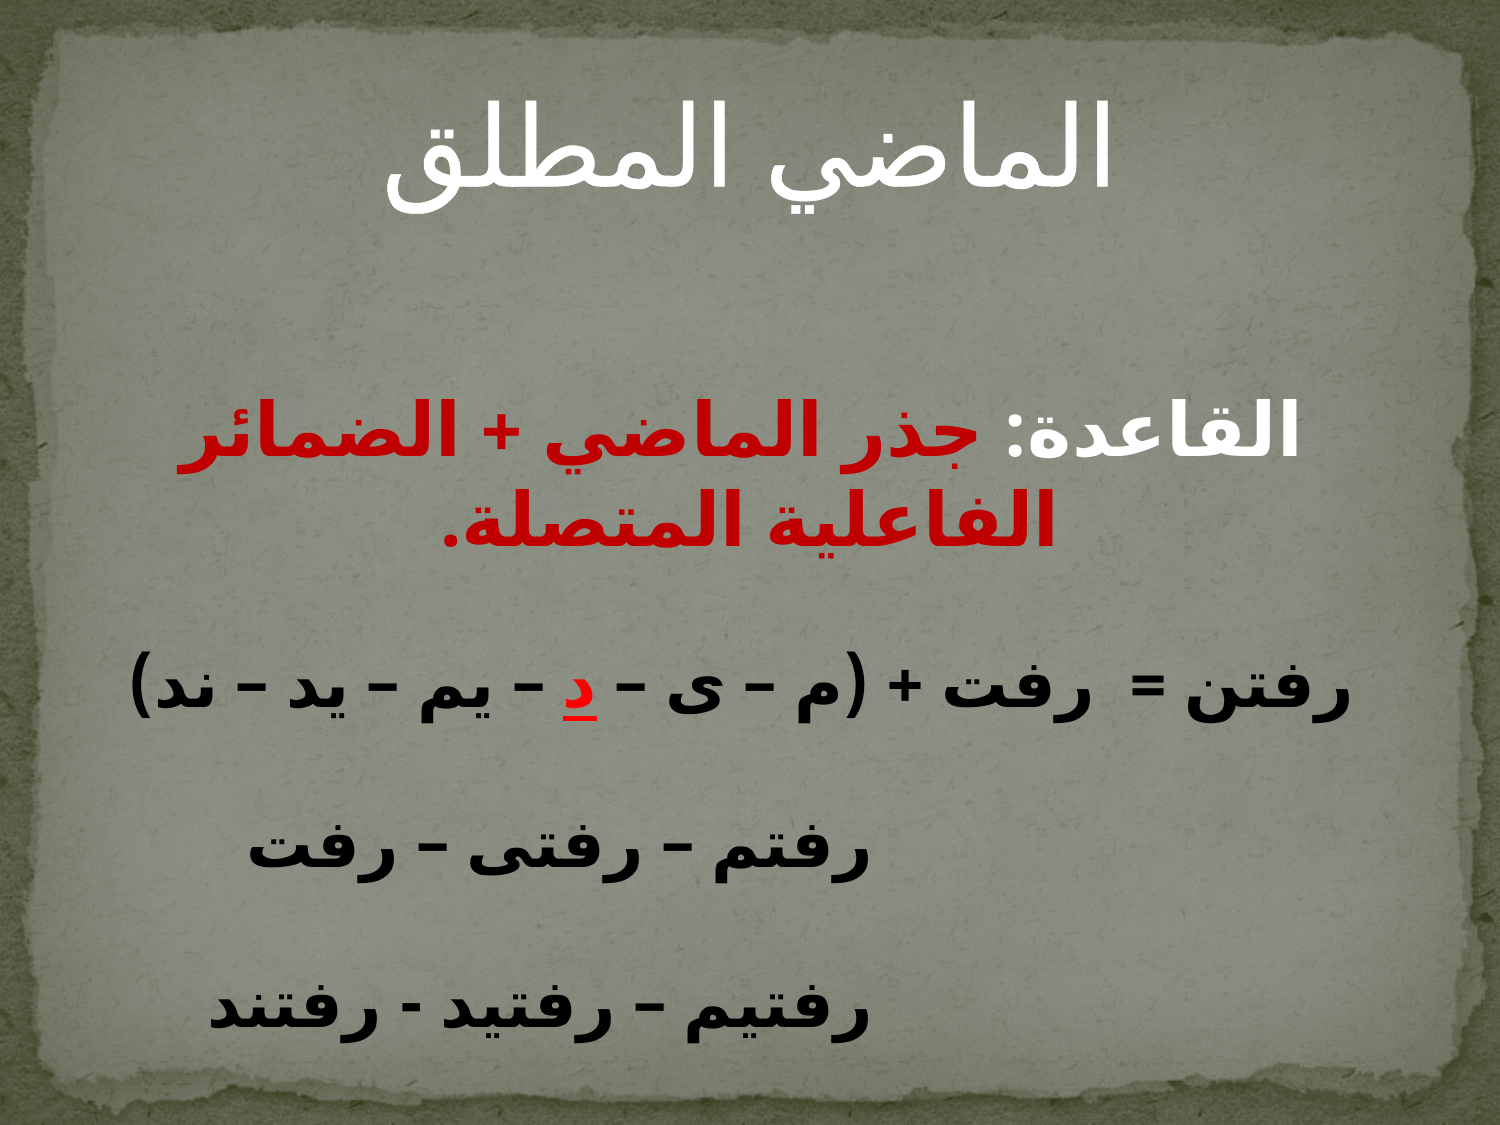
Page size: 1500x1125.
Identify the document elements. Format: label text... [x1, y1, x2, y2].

text_box القاعدة: جذر الماضي + الضمائر الفاعلية المتصلة. رفتن = رفت + (م – ى – د – يم – يد – ند) رفتم – رفتى – رفت رفتيم – رفتيد - رفتند [76, 373, 1424, 1049]
text_box الماضي المطلق [366, 66, 1134, 217]
